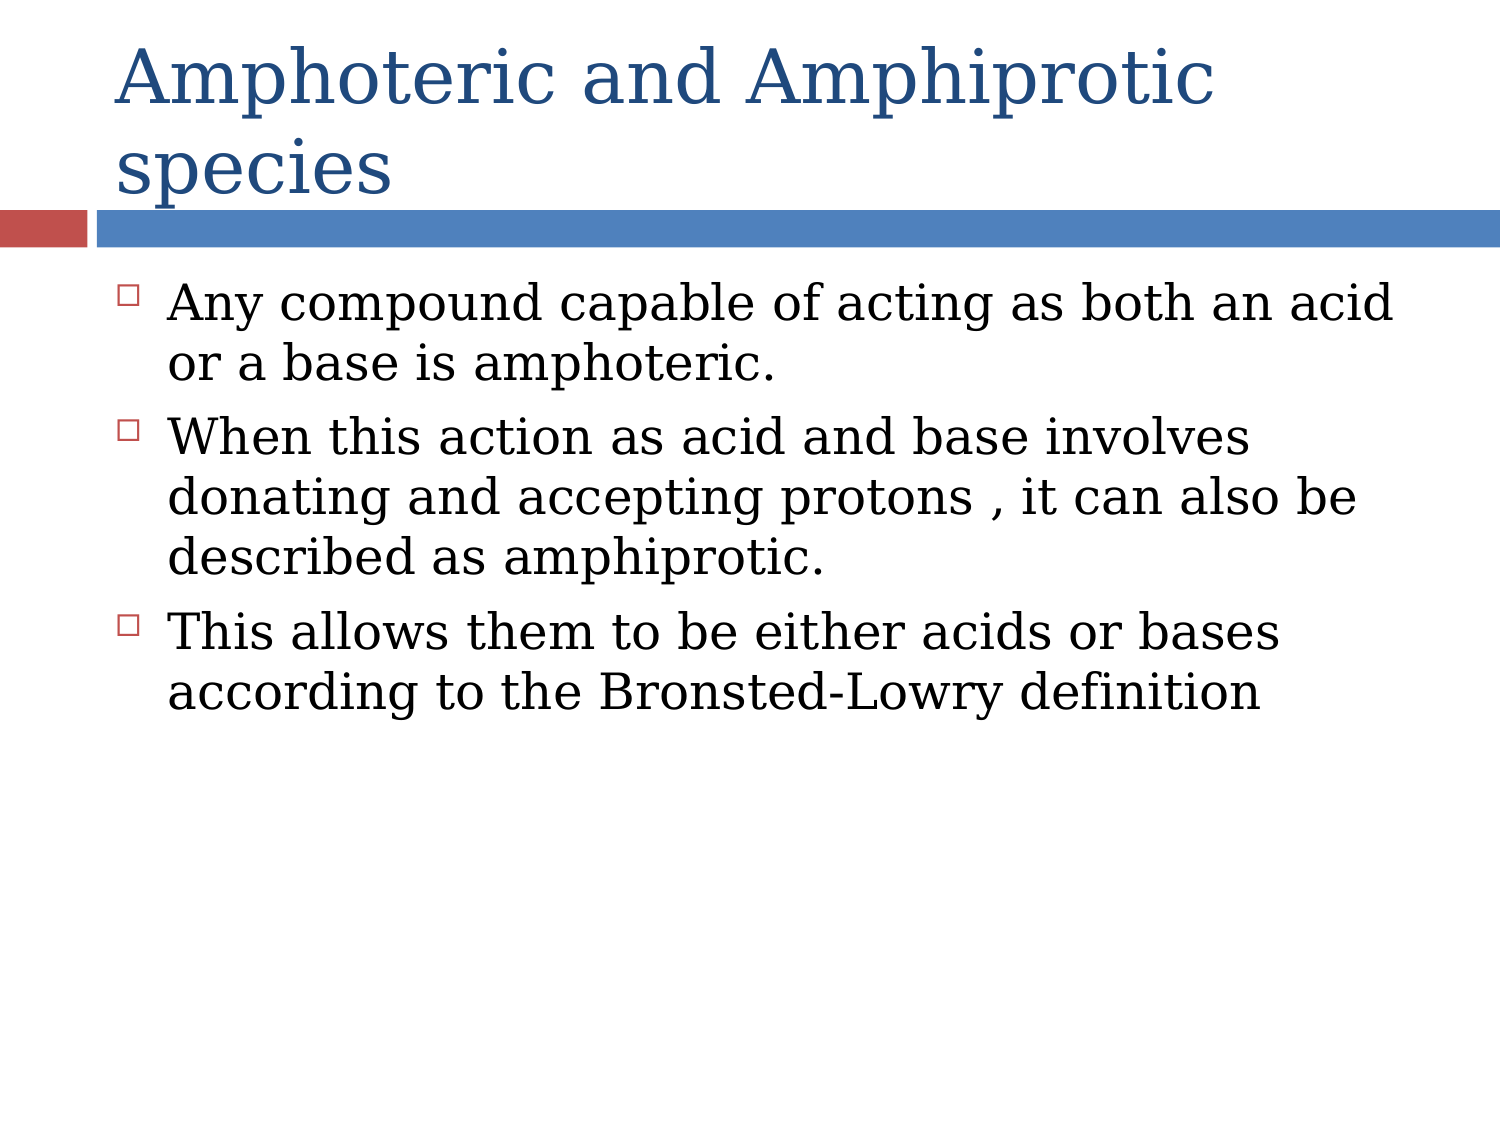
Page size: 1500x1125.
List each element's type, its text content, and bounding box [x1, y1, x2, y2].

title Amphoteric and Amphiprotic species [100, 37, 1438, 200]
